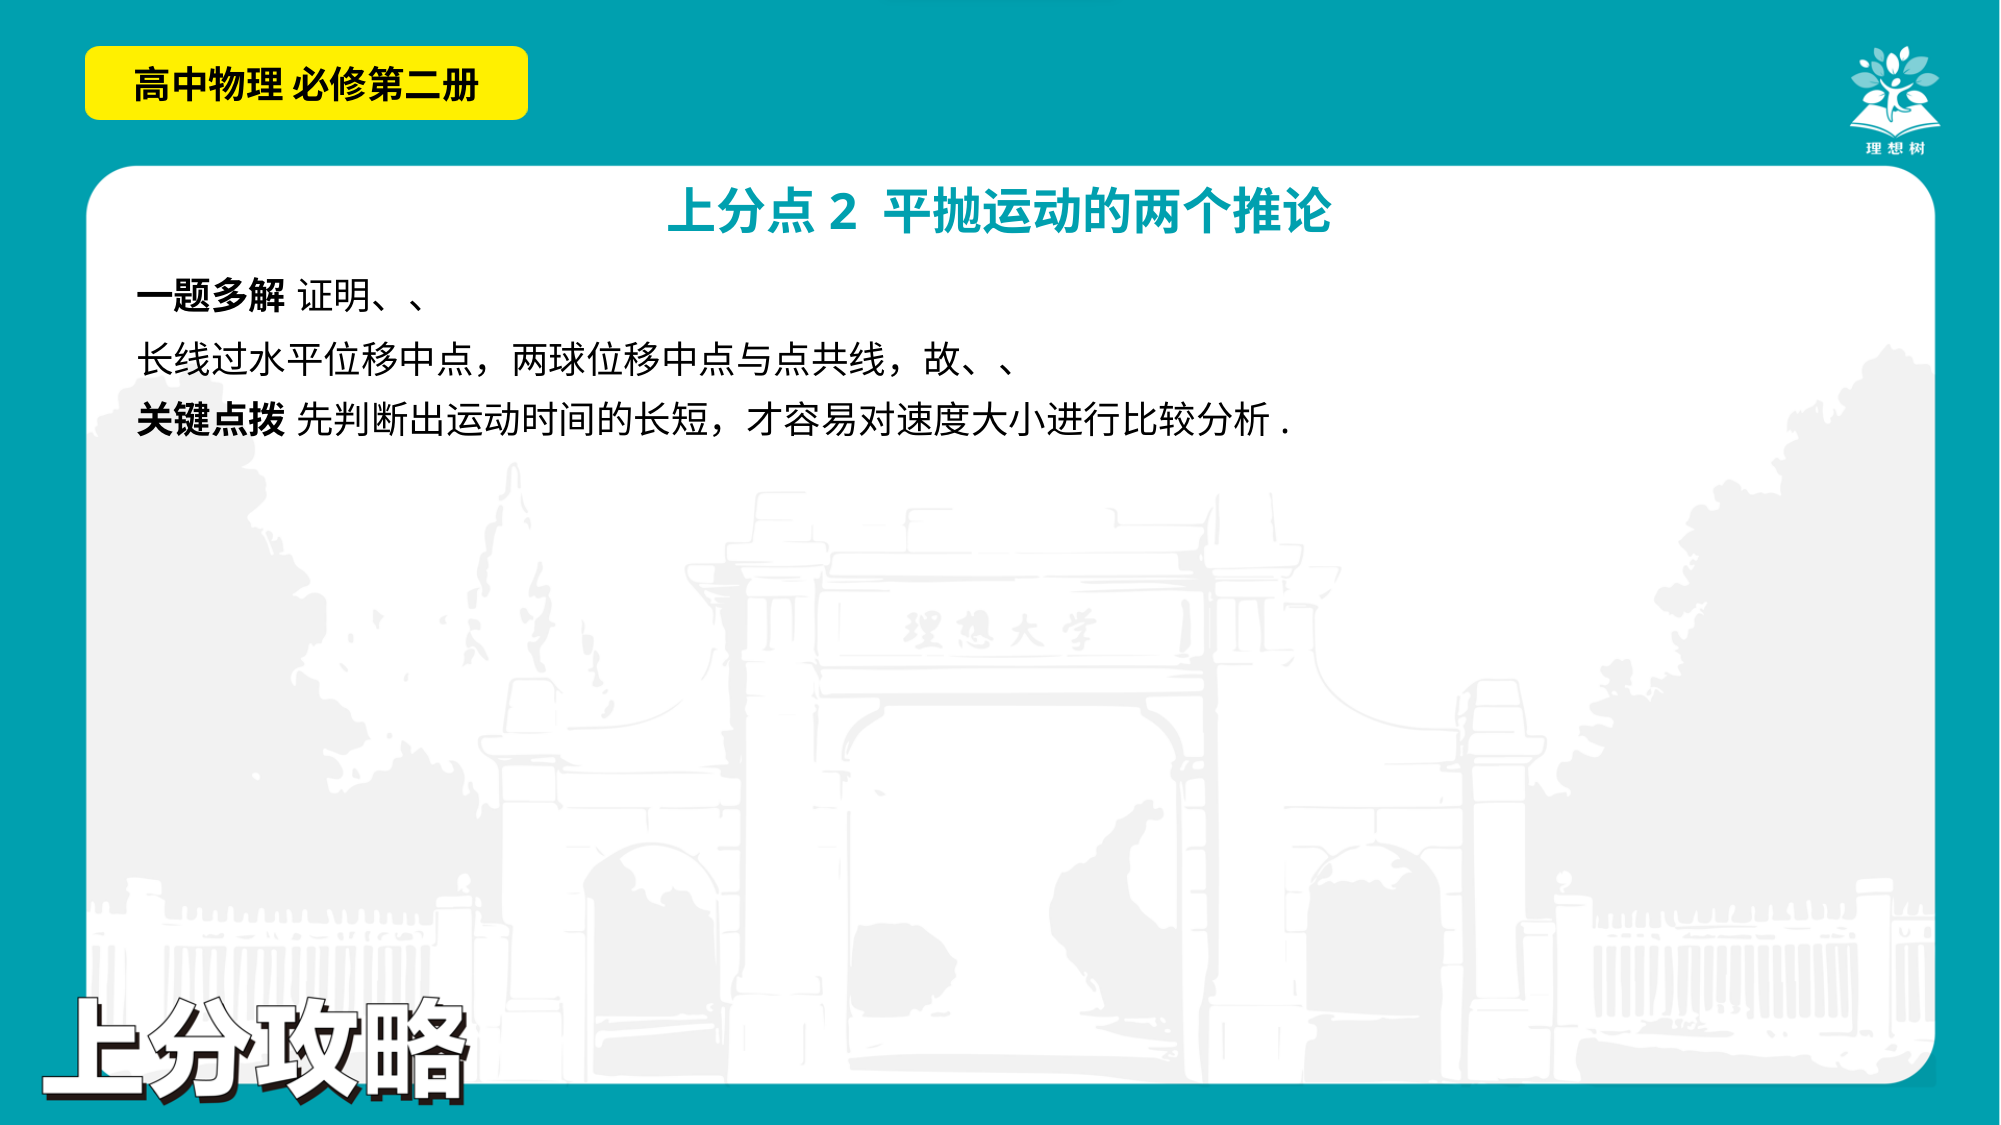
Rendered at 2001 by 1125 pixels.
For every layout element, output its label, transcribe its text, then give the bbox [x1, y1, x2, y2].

text_box 关键点拨 先判断出运动时间的长短，才容易对速度大小进行比较分析. [136, 374, 1865, 434]
picture [0, 0, 2000, 1125]
